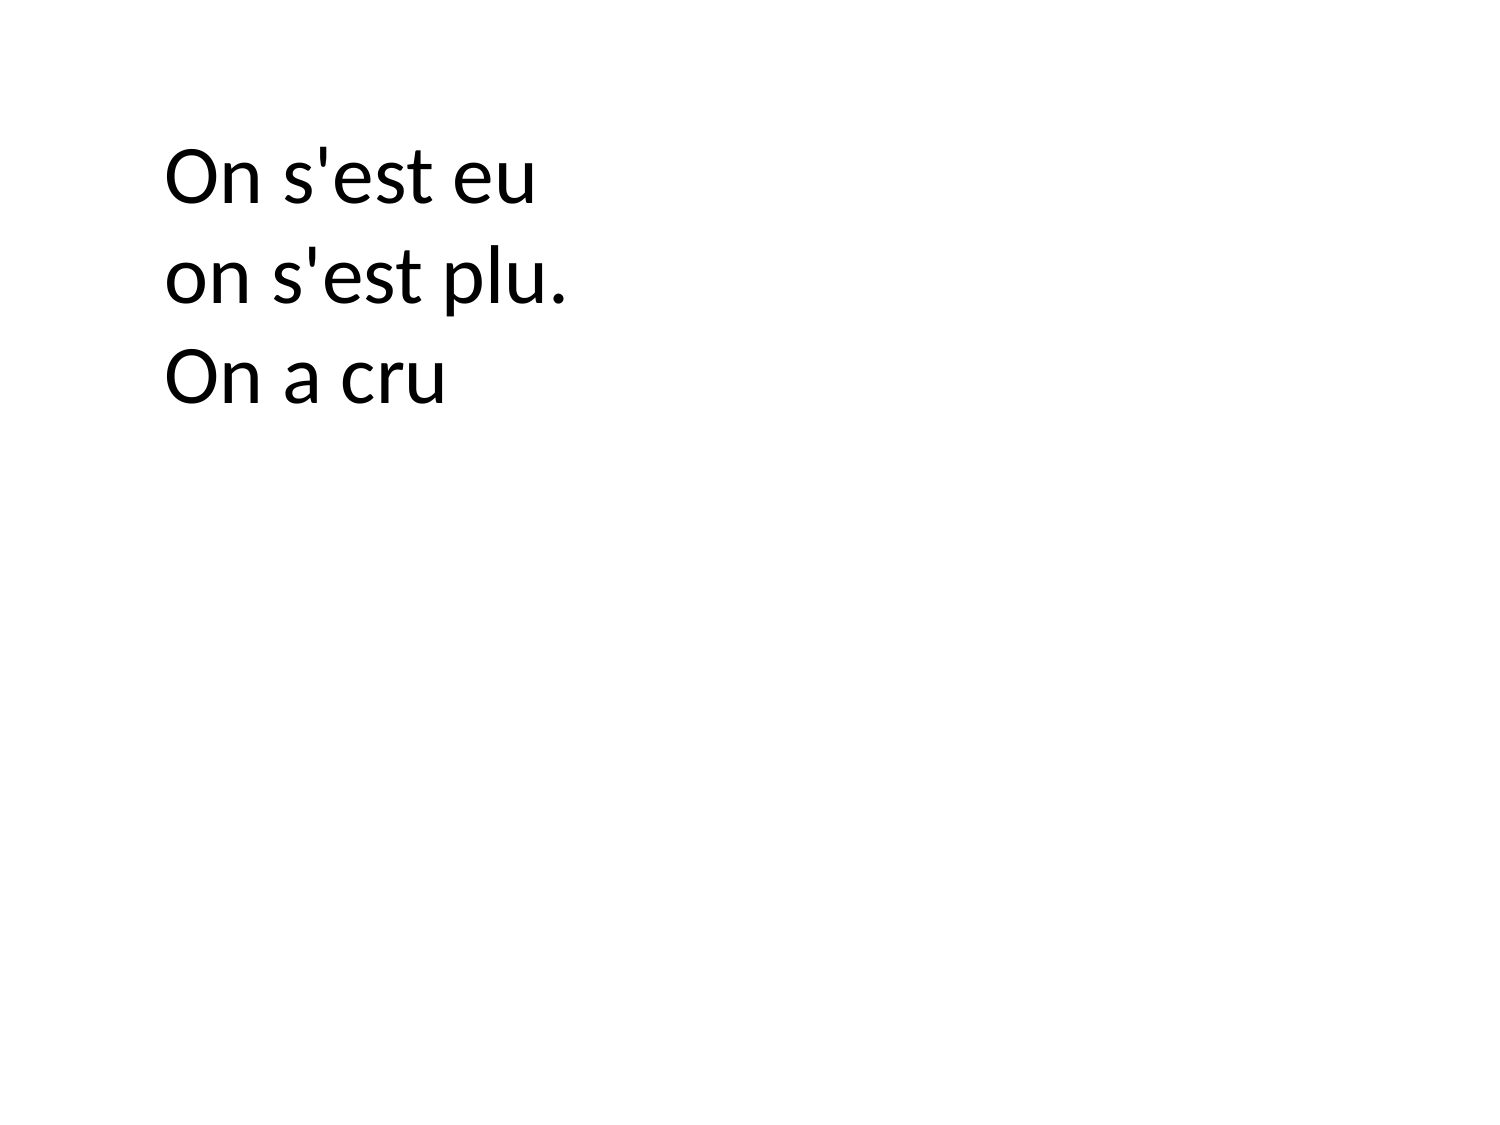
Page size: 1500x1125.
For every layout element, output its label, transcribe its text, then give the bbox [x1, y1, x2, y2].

text_box On s'est eu on s'est plu. On a cru [149, 112, 1500, 428]
